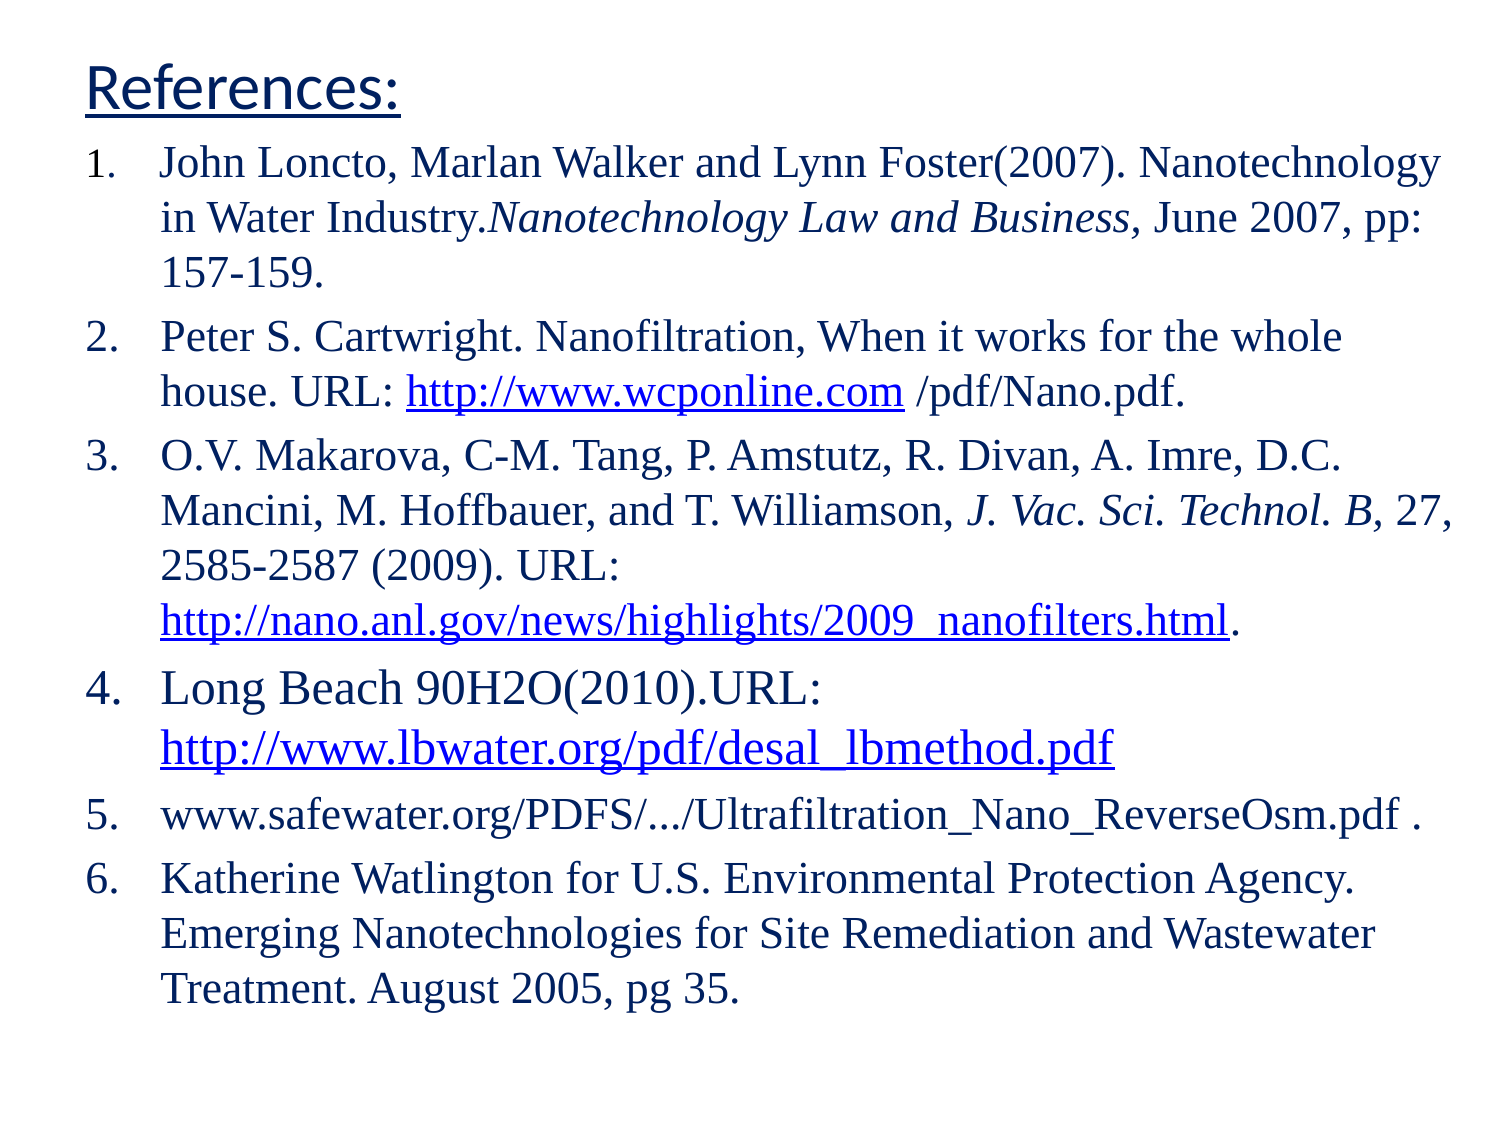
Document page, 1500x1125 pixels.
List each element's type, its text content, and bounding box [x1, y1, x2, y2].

list References: 1. John Loncto, Marlan Walker and Lynn Foster(2007). Nanotechnology in Water Industry.Nanotechnology Law and Business, June 2007, pp: 157-159. Peter S. Cartwright. Nanofiltration, When it works for the whole house. URL: http://www.wcponline.com /pdf/Nano.pdf. O.V. Makarova, C-M. Tang, P. Amstutz, R. Divan, A. Imre, D.C. Mancini, M. Hoffbauer, and T. Williamson, J. Vac. Sci. Technol. B, 27, 2585-2587 (2009). URL: http://nano.anl.gov/news/highlights/2009_nanofilters.html. Long Beach 90H2O(2010).URL: http://www.lbwater.org/pdf/desal_lbmethod.pdf www.safewater.org/PDFS/.../Ultrafiltration_Nano_ReverseOsm.pdf . Katherine Watlington for U.S. Environmental Protection Agency. Emerging Nanotechnologies for Site Remediation and Wastewater Treatment. August 2005, pg 35. [70, 35, 1477, 1090]
